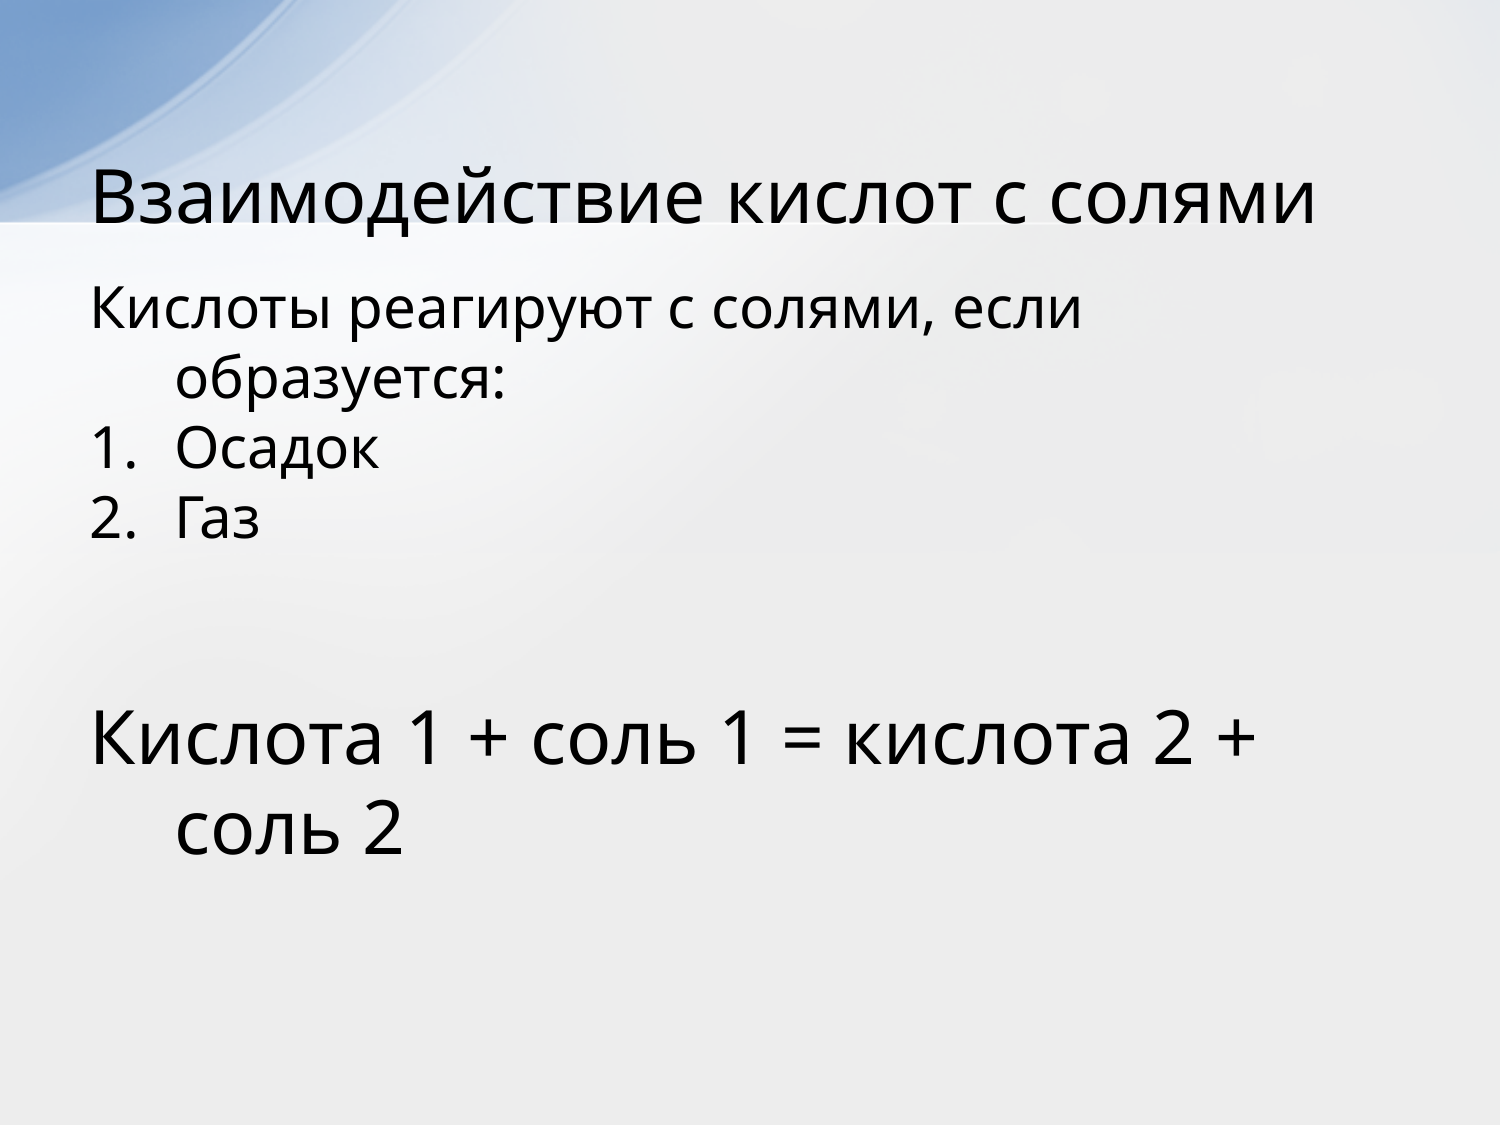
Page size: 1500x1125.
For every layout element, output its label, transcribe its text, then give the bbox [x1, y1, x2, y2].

list Кислоты реагируют с солями, если образуется: Осадок Газ Кислота 1 + соль 1 = кислота 2 + соль 2 [75, 262, 1425, 1005]
title Взаимодействие кислот с солями [75, 58, 1425, 247]
picture [0, 0, 1500, 1125]
